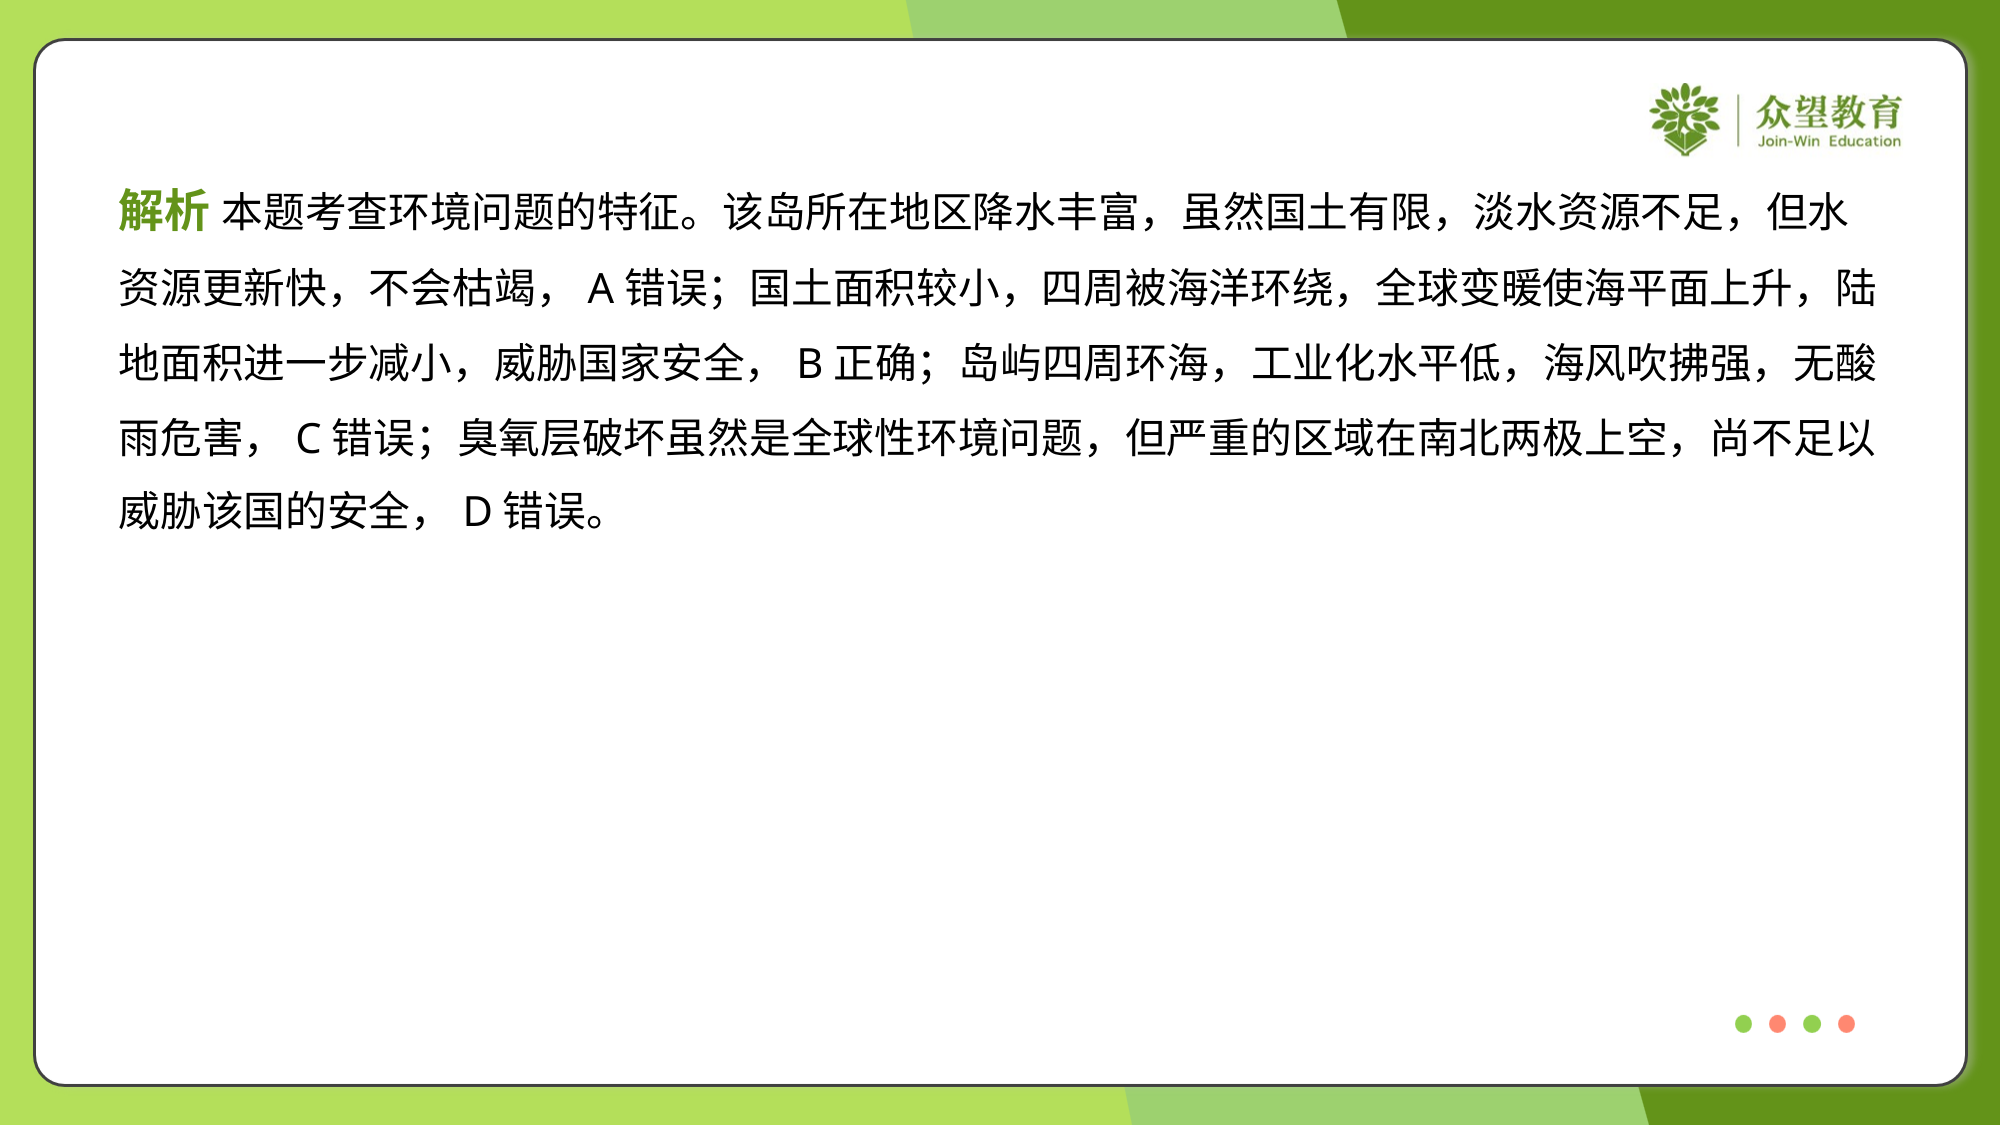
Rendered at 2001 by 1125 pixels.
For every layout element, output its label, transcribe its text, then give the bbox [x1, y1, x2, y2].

text_box 解析 本题考查环境问题的特征。该岛所在地区降水丰富，虽然国土有限，淡水资源不足，但水 资源更新快，不会枯竭，A错误；国土面积较小，四周被海洋环绕，全球变暖使海平面上升，陆 地面积进一步减小，威胁国家安全，B正确；岛屿四周环海，工业化水平低，海风吹拂强，无酸 雨危害，C错误；臭氧层破坏虽然是全球性环境问题，但严重的区域在南北两极上空，尚不足以 威胁该国的安全，D错误。 [118, 159, 1883, 527]
picture [0, 0, 2000, 1125]
